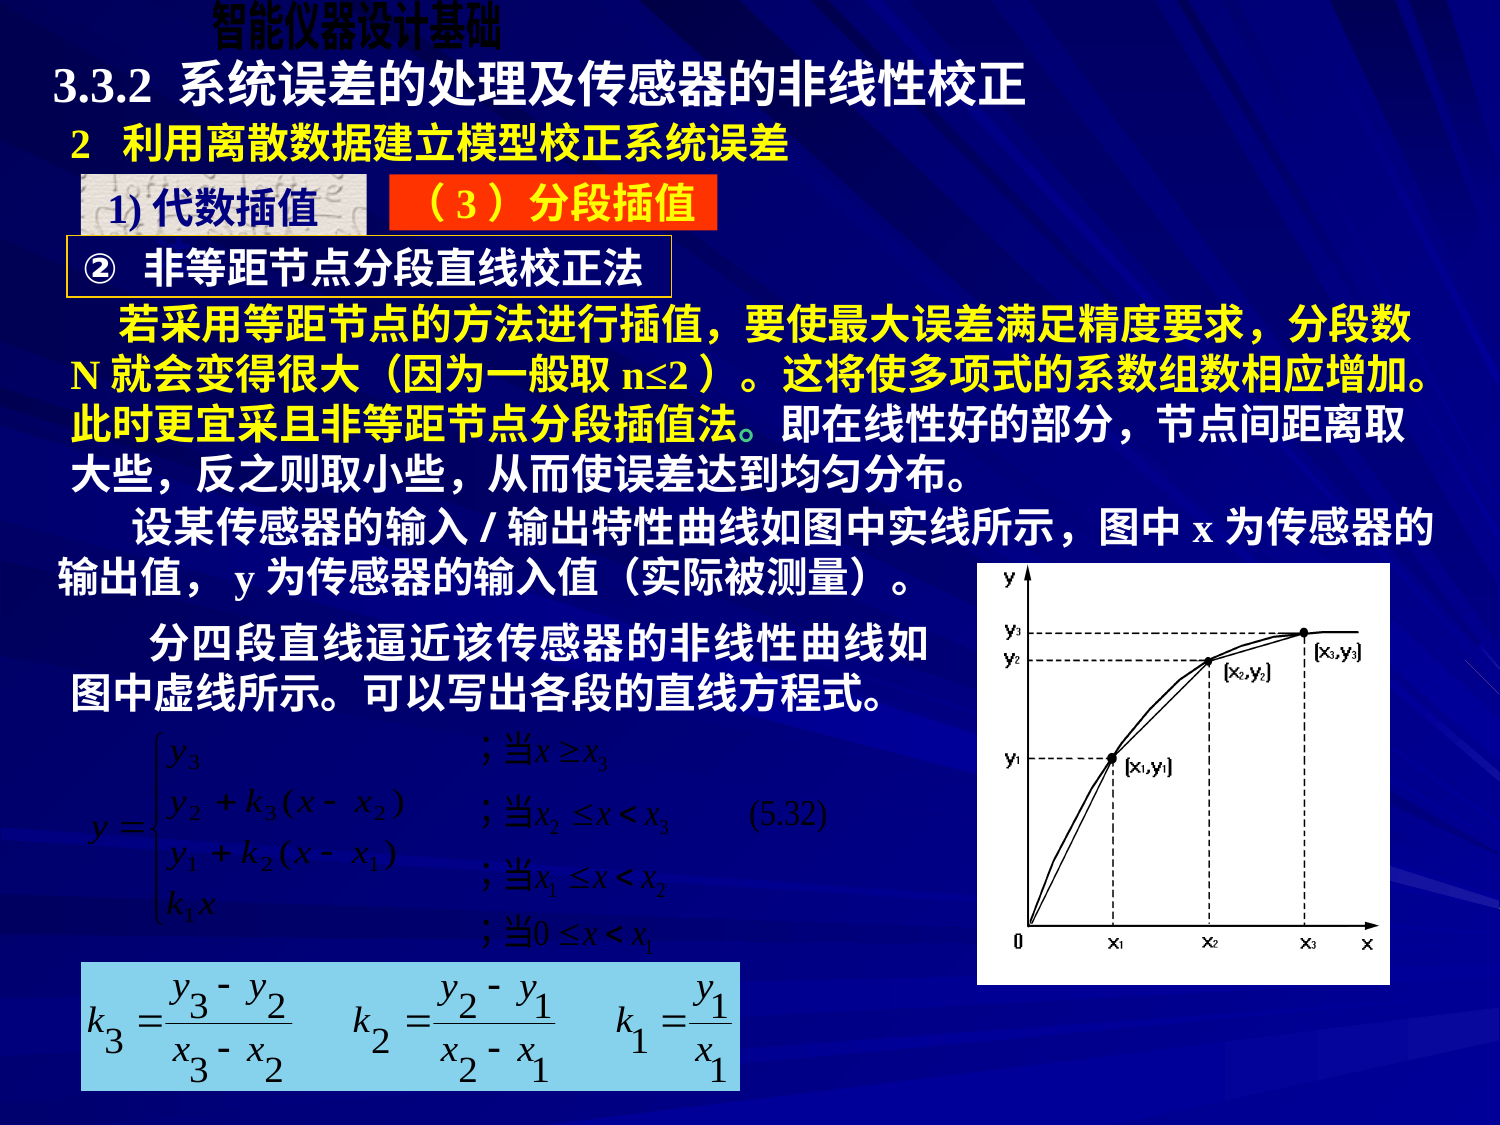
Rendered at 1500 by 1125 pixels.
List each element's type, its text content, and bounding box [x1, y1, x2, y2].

text_box 2 利用离散数据建立模型校正系统误差 [55, 121, 812, 174]
text_box （3）分段插值 [389, 174, 718, 231]
text_box 设某传感器的输入/输出特性曲线如图中实线所示，图中x为传感器的输出值，y为传感器的输入值（实际被测量）。 [42, 493, 1450, 608]
text_box 1)代数插值法 [80, 174, 367, 235]
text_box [80, 724, 832, 963]
text_box 若采用等距节点的方法进行插值，要使最大误差满足精度要求，分段数N就会变得很大（因为一般取n≤2）。这将使多项式的系数组数相应增加。此时更宜采且非等距节点分段插值法。即在线性好的部分，节点间距离取大些，反之则取小些，从而使误差达到均匀分布。 [55, 290, 1457, 508]
picture [976, 563, 1391, 986]
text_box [80, 961, 741, 1092]
text_box 非等距节点分段直线校正法 [67, 235, 672, 290]
text_box 分四段直线逼近该传感器的非线性曲线如图中虚线所示。可以写出各段的直线方程式。 [55, 609, 944, 724]
text_box 3.3.2 系统误差的处理及传感器的非线性校正 [37, 45, 1351, 121]
